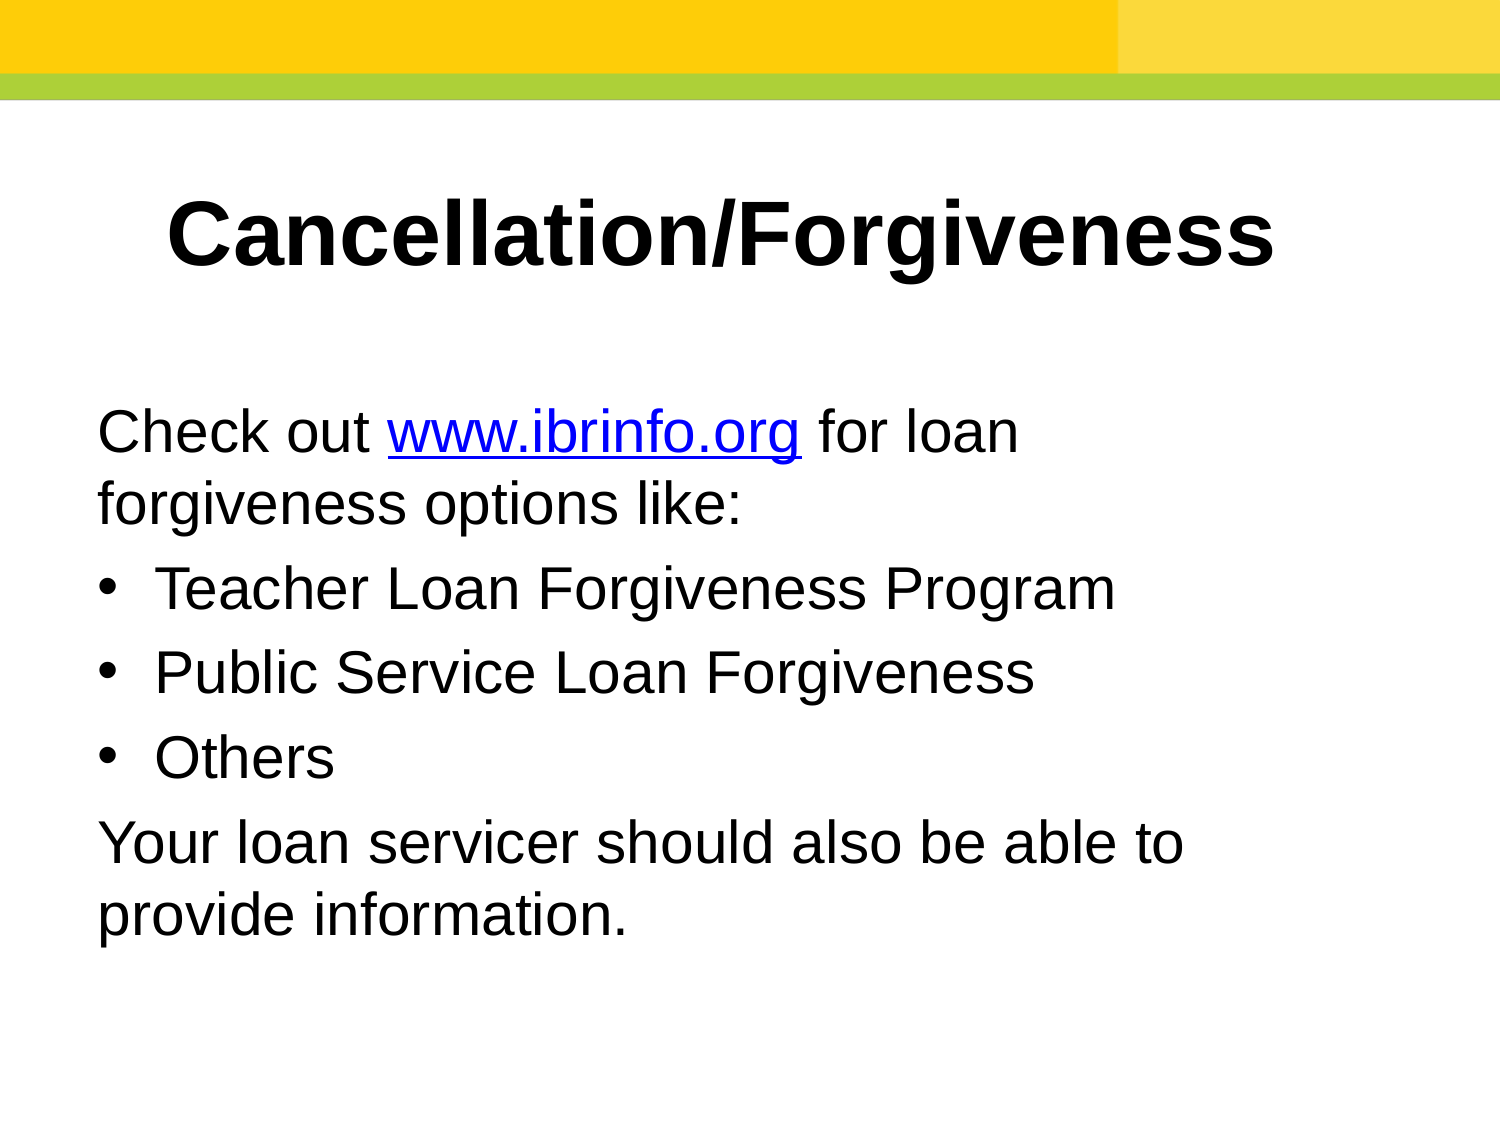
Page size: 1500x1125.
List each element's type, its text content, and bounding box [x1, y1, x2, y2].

subtitle Check out www.ibrinfo.org for loan forgiveness options like: Teacher Loan Forgiveness Program Public Service Loan Forgiveness Others Your loan servicer should also be able to provide information. [82, 384, 1304, 1031]
title Cancellation/Forgiveness [141, 108, 1304, 350]
picture [0, 0, 1500, 1125]
